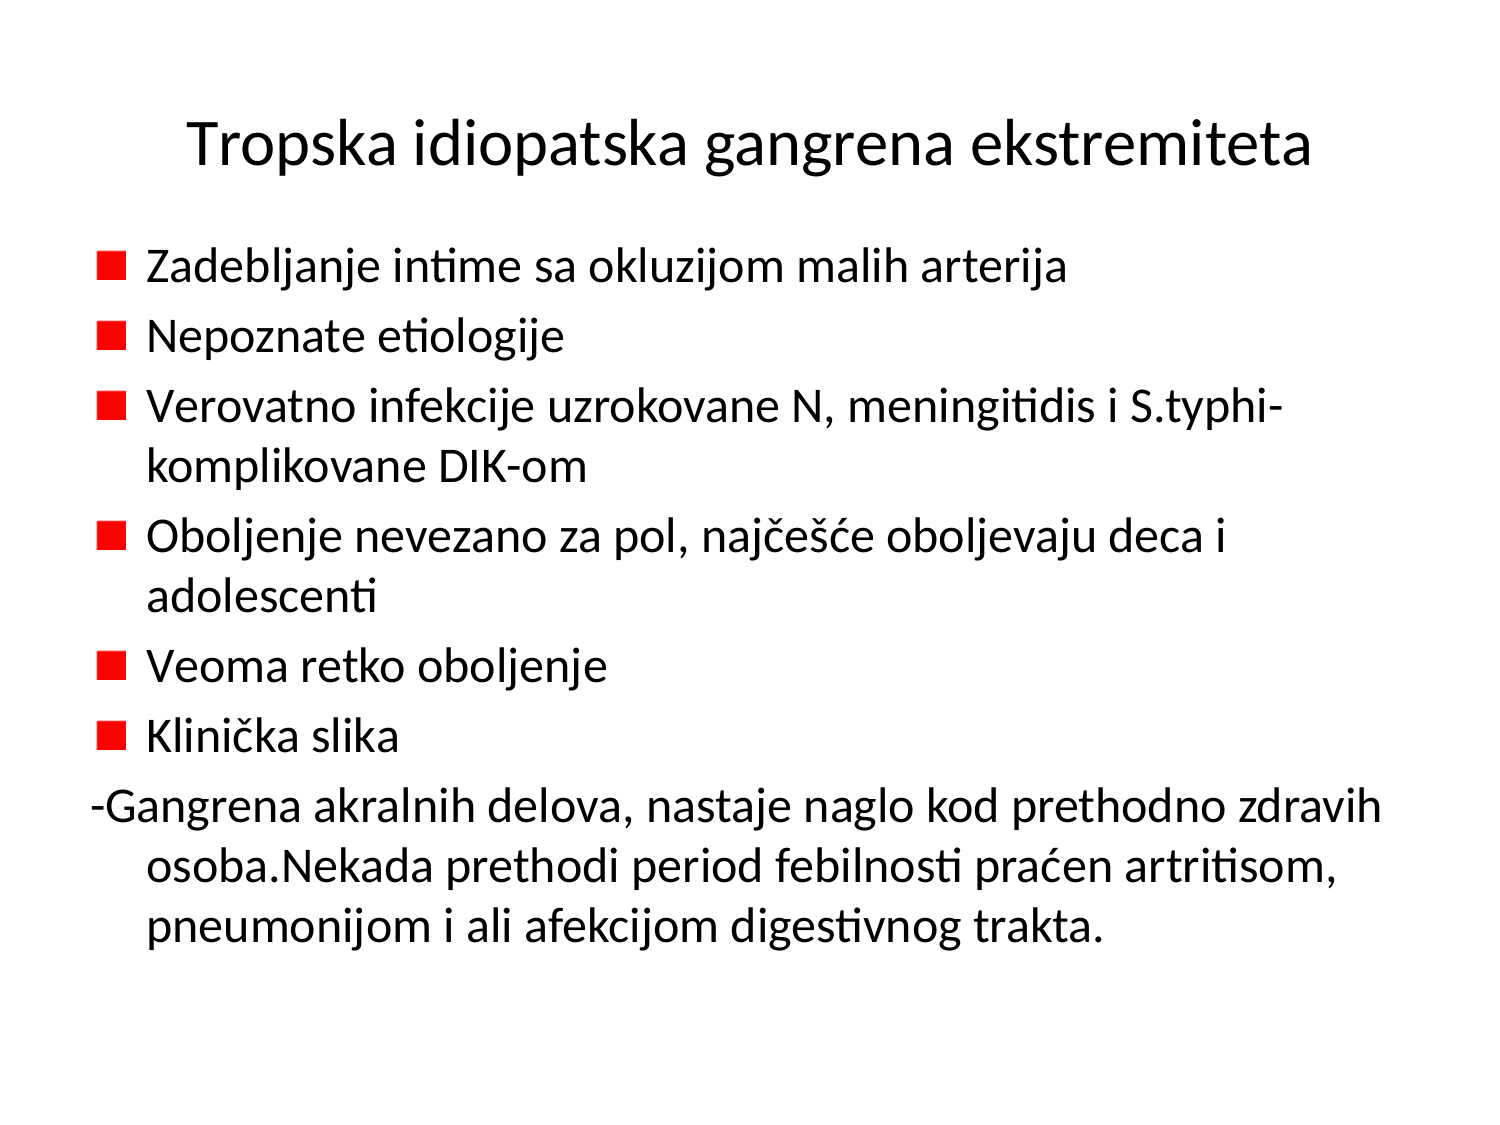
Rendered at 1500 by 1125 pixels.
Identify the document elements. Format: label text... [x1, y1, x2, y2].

list Zadebljanje intime sa okluzijom malih arterija Nepoznate etiologije Verovatno infekcije uzrokovane N, meningitidis i S.typhi-komplikovane DIK-om Oboljenje nevezano za pol, najčešće oboljevaju deca i adolescenti Veoma retko oboljenje Klinička slika -Gangrena akralnih delova, nastaje naglo kod prethodno zdravih osoba.Nekada prethodi period febilnosti praćen artritisom, pneumonijom i ali afekcijom digestivnog trakta. [75, 224, 1425, 1005]
picture [90, 514, 126, 550]
picture [90, 714, 126, 750]
picture [90, 244, 126, 280]
picture [90, 384, 126, 420]
title Tropska idiopatska gangrena ekstremiteta [75, 45, 1425, 224]
picture [90, 644, 126, 680]
picture [90, 314, 126, 350]
